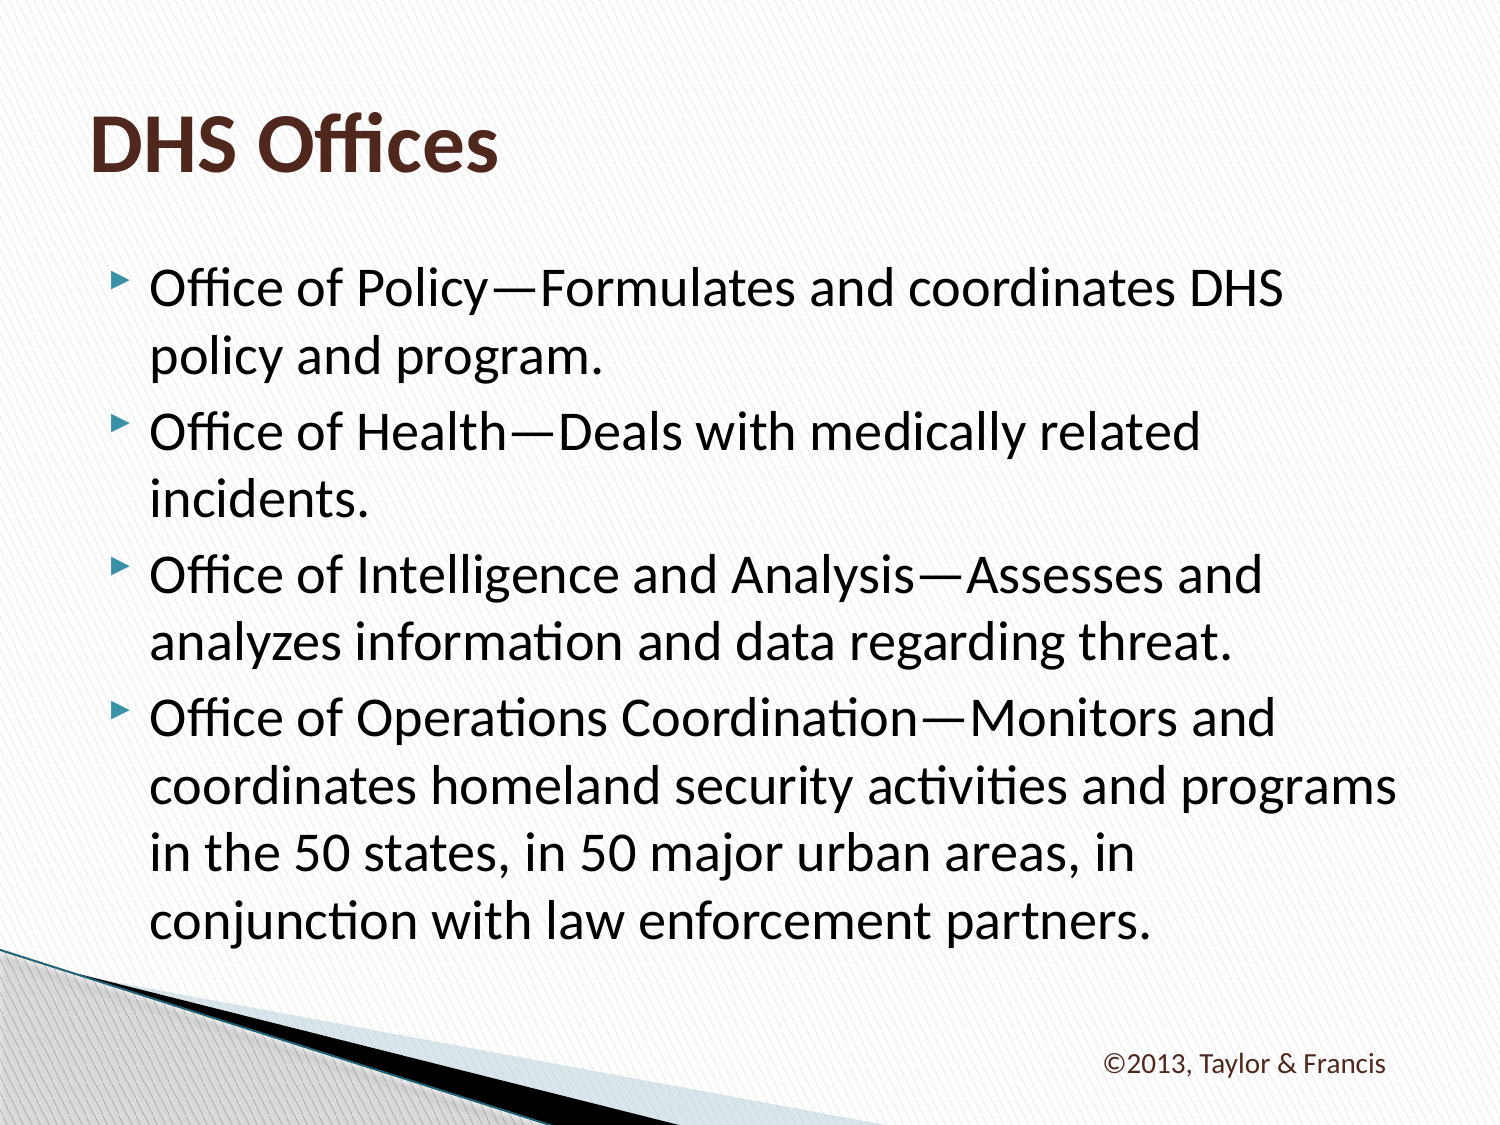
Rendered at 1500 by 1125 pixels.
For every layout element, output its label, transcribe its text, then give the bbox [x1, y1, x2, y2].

text_box ©2013, Taylor & Francis [1087, 1037, 1463, 1082]
title DHS Offices [75, 45, 1425, 233]
list Office of Policy—Formulates and coordinates DHS policy and program. Office of Health—Deals with medically related incidents. Office of Intelligence and Analysis—Assesses and analyzes information and data regarding threat. Office of Operations Coordination—Monitors and coordinates homeland security activities and programs in the 50 states, in 50 major urban areas, in conjunction with law enforcement partners. [74, 242, 1426, 986]
